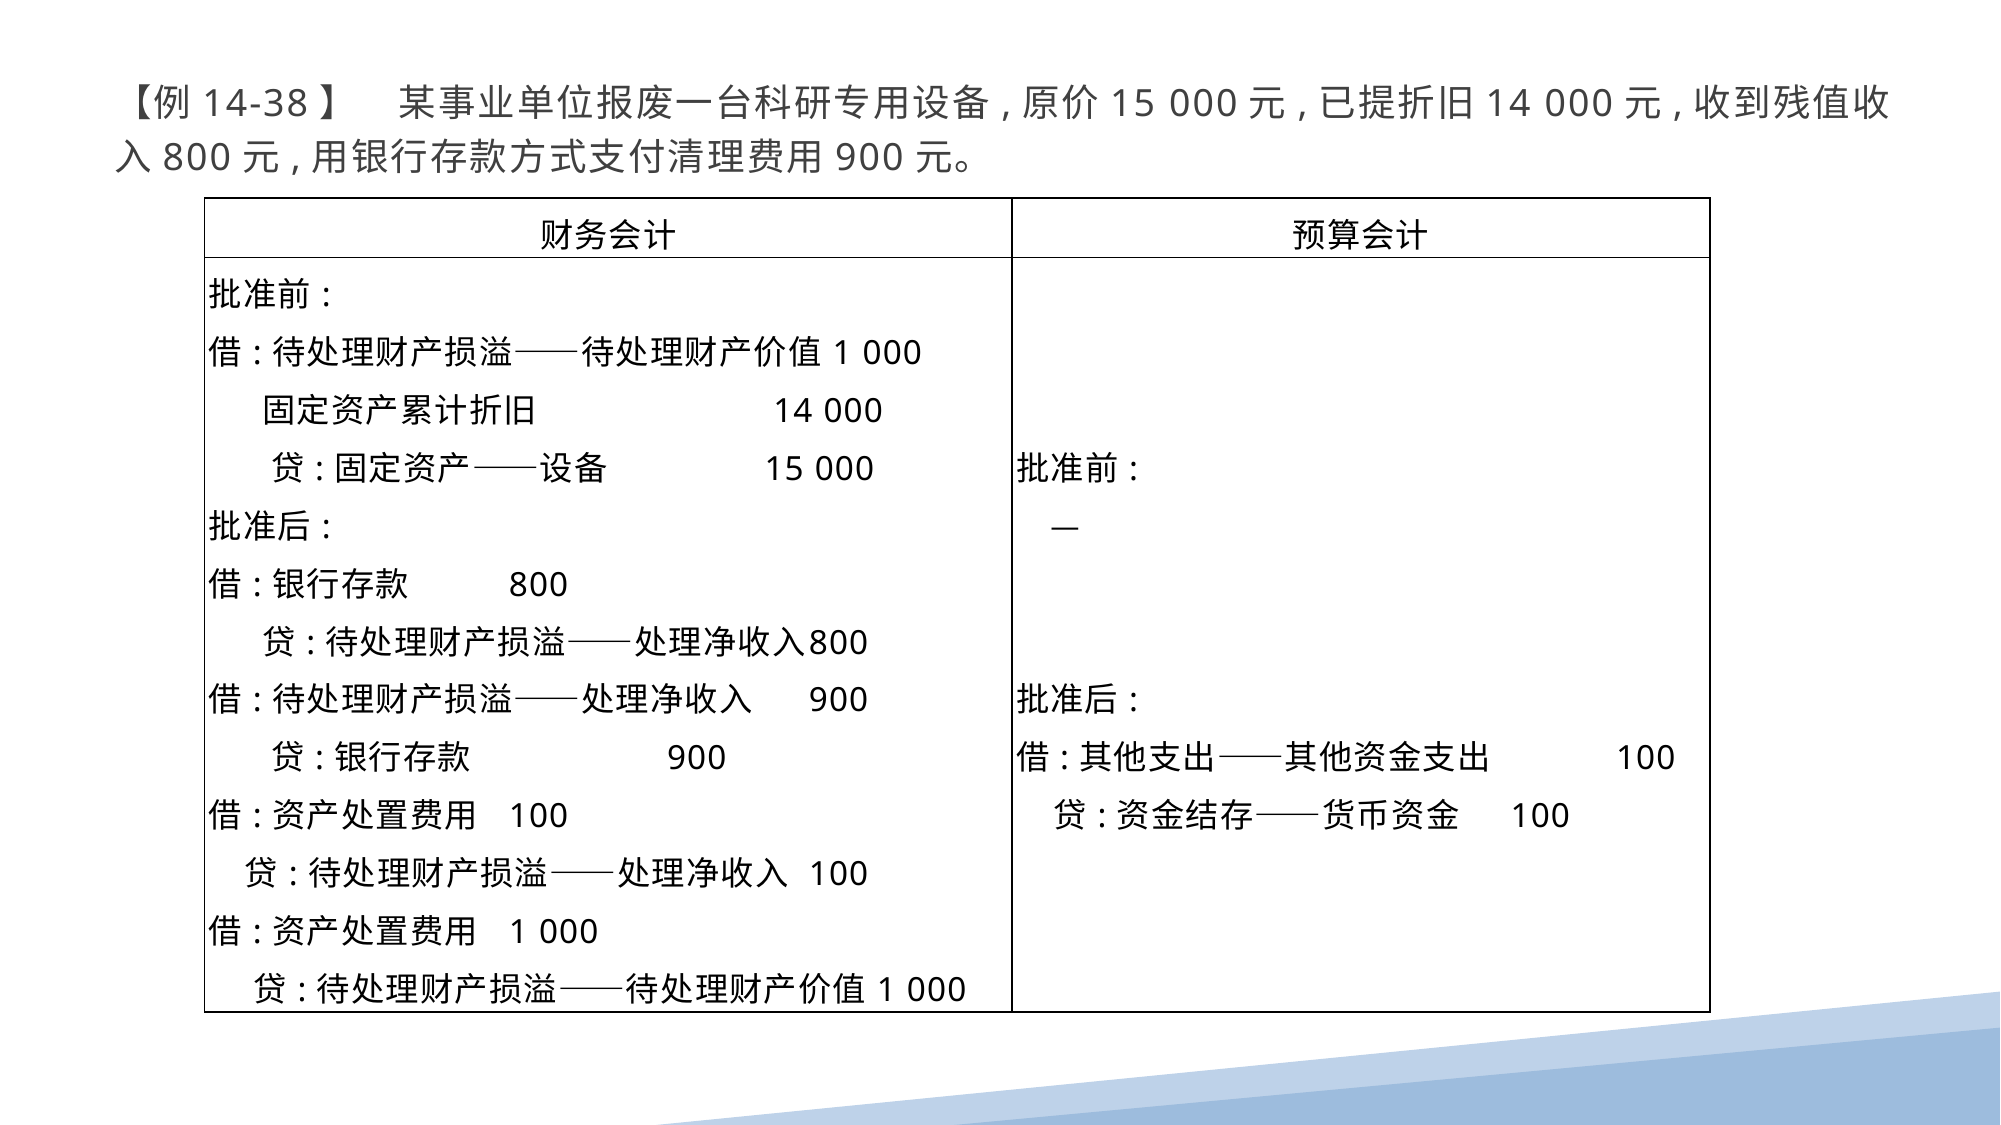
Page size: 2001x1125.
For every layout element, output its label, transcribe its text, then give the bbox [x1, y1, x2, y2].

text_box 【例14-38】 某事业单位报废一台科研专用设备,原价15 000元,已提折旧14 000元,收到残值收入800元,用银行存款方式支付清理费用900元。 [103, 34, 1912, 214]
table_header 预算会计 [1013, 199, 1709, 257]
table_header 财务会计 [205, 199, 1011, 257]
table_cell 批准前: — 批准后: 借:其他支出——其他资金支出 100 贷:资金结存——货币资金 100 [1013, 258, 1709, 991]
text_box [656, 991, 2000, 1125]
table_cell 批准前: 借:待处理财产损溢——待处理财产价值1 000 固定资产累计折旧 14 000 贷:固定资产——设备 15 000 批准后: 借:银行存款 800 贷:待处理财产损溢——处理净收入 800 借:待处理财产损溢——处理净收入 900 贷:银行存款 900 借:资产处置费用 100 贷:待处理财产损溢——处理净收入 100 借:资产处置费用 1 000 贷:待处理财产损溢——待处理财产价值1 000 [205, 258, 1011, 1011]
